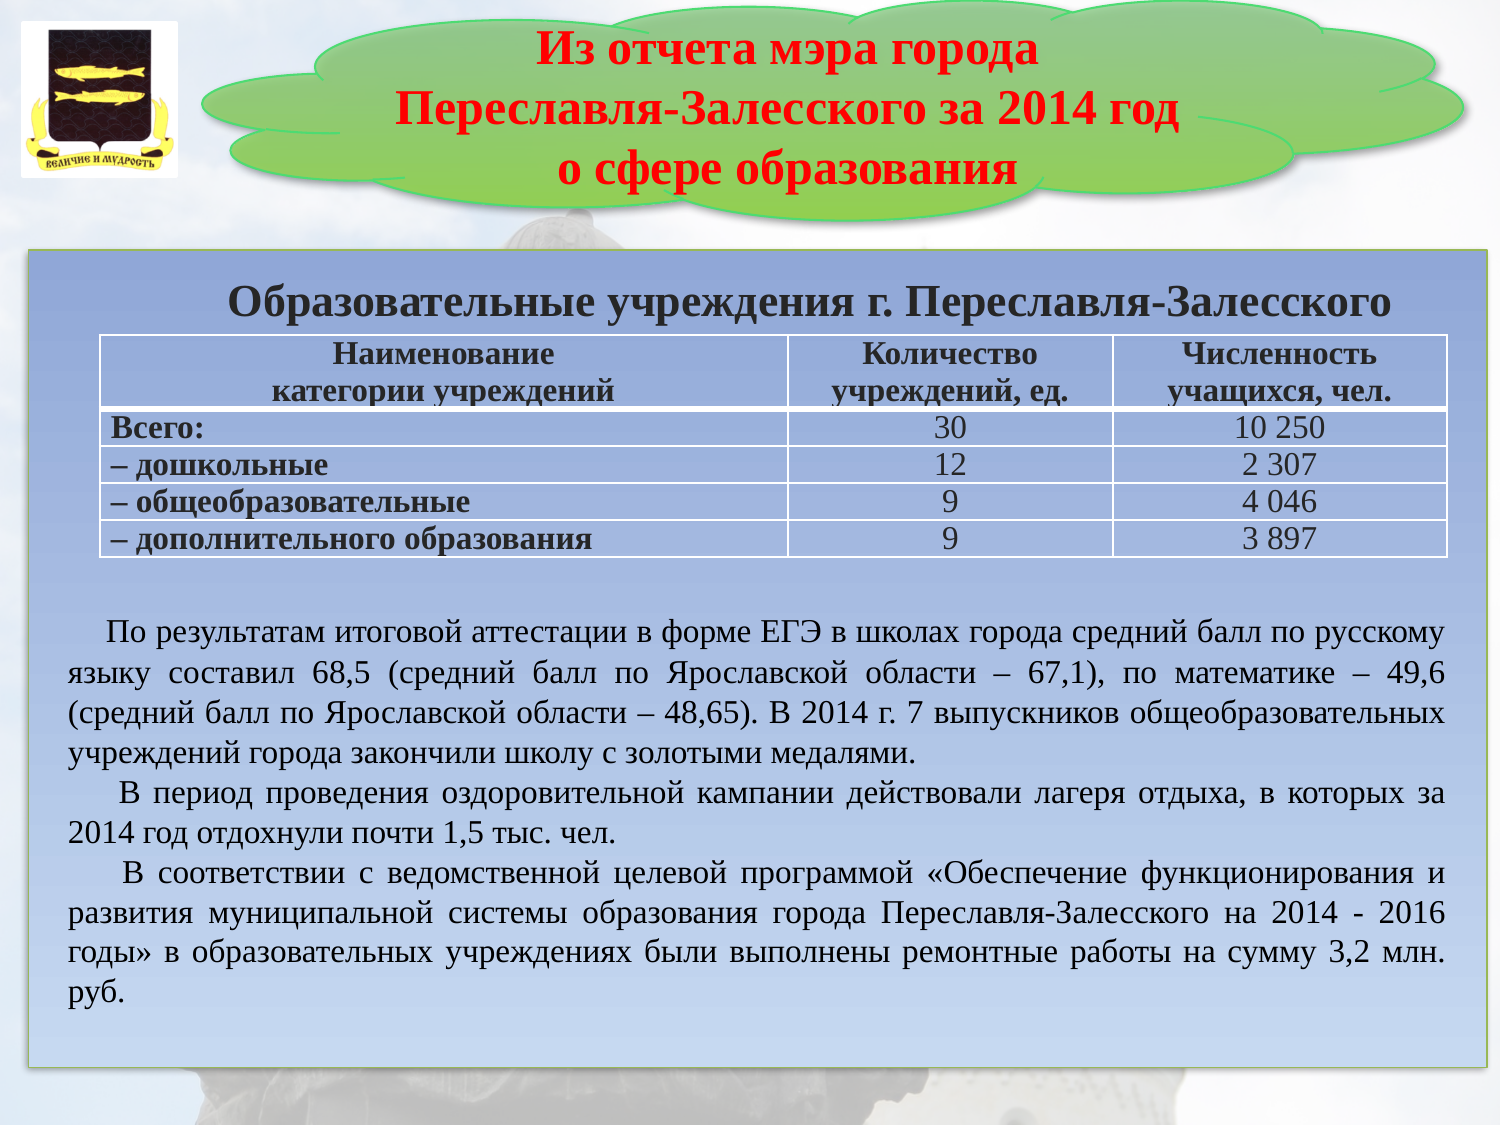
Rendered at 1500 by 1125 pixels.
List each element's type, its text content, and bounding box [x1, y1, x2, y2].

text_box Образовательные учреждения г. Переславля-Залесского [99, 263, 1447, 333]
table_cell Всего: [101, 412, 787, 445]
text_box [28, 249, 1488, 1068]
table_header Наименование категории учреждений [101, 336, 787, 406]
table_cell – общеобразовательные [101, 484, 787, 519]
table_cell – дополнительного образования [101, 521, 787, 556]
text_box По результатам итоговой аттестации в форме ЕГЭ в школах города средний балл по русскому языку составил 68,5 (средний балл по Ярославской области – 67,1), по математике – 49,6 (средний балл по Ярославской области – 48,65). В 2014 г. 7 выпускников общеобразовательных учреждений города закончили школу с золотыми медалями. В период проведения оздоровительной кампании действовали лагеря отдыха, в которых за 2014 год отдохнули почти 1,5 тыс. чел. В соответствии с ведомственной целевой программой «Обеспечение функционирования и развития муниципальной системы образования города Переславля-Залесского на 2014 - 2016 годы» в образовательных учреждениях были выполнены ремонтные работы на сумму 3,2 млн. руб. [53, 597, 1463, 1062]
text_box [21, 21, 178, 178]
table_header Количество учреждений, ед. [789, 336, 1112, 406]
table_cell 3 897 [1114, 521, 1446, 556]
table_cell 9 [789, 484, 1112, 519]
table_cell 4 046 [1114, 484, 1446, 519]
table_cell 12 [789, 447, 1112, 482]
table_cell 2 307 [1114, 447, 1446, 482]
table_cell – дошкольные [101, 447, 787, 482]
table_cell 30 [789, 412, 1112, 445]
table_cell 9 [789, 521, 1112, 556]
text_box Из отчета мэра города Переславля-Залесского за 2014 год о сфере образования [200, 0, 1466, 223]
table_header Численность учащихся, чел. [1114, 336, 1446, 406]
table_cell 10 250 [1114, 412, 1446, 445]
